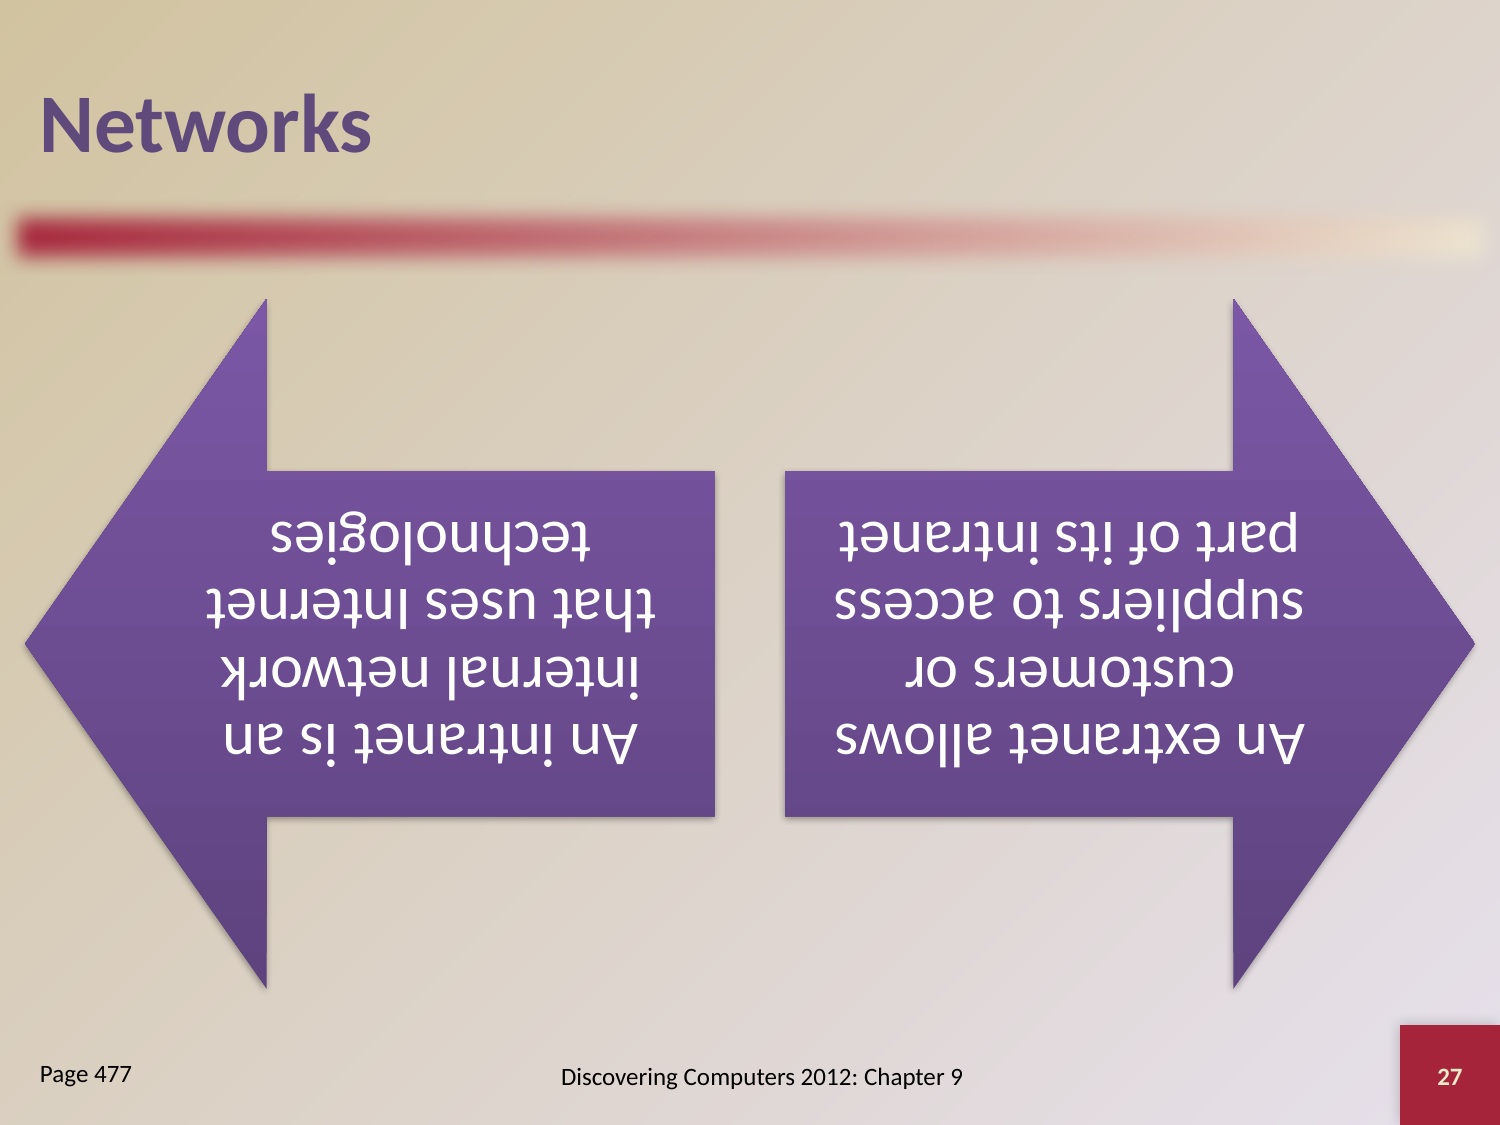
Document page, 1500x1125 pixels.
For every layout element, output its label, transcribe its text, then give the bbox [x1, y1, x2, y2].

title Networks [24, 24, 1475, 213]
list Page 477 [24, 1050, 300, 1125]
slide_number 27 [1400, 1025, 1500, 1125]
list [24, 262, 1476, 1026]
footer Discovering Computers 2012: Chapter 9 [450, 1037, 1075, 1113]
